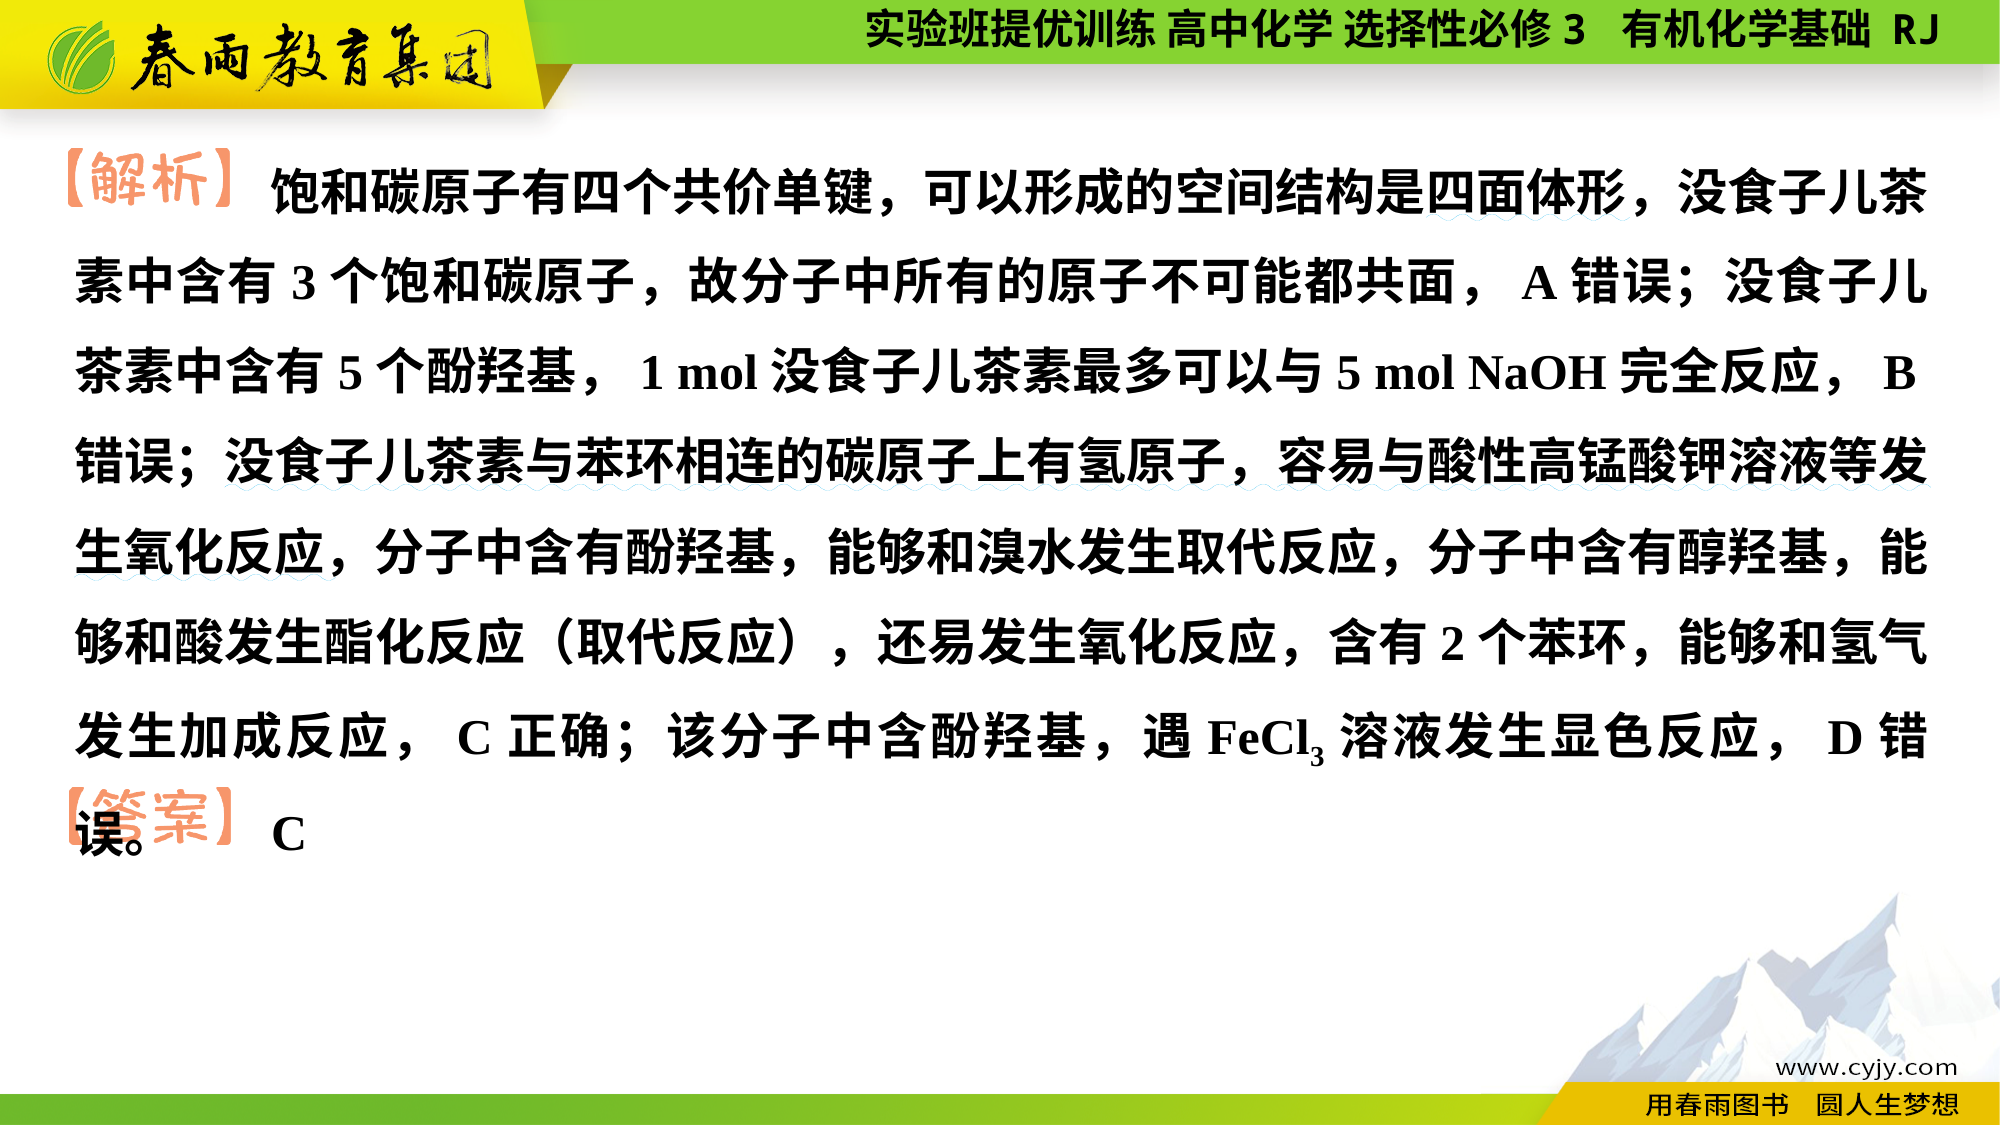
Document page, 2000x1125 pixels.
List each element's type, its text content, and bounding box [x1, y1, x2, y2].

text_box C [256, 763, 322, 868]
list 饱和碳原子有四个共价单键，可以形成的空间结构是四面体形，没食子儿茶素中含有3个饱和碳原子，故分子中所有的原子不可能都共面，A错误；没食子儿茶素中含有5个酚羟基，1 mol没食子儿茶素最多可以与5 mol NaOH完全反应，B错误；没食子儿茶素与苯环相连的碳原子上有氢原子，容易与酸性高锰酸钾溶液等发生氧化反应，分子中含有酚羟基，能够和溴水发生取代反应，分子中含有醇羟基，能够和酸发生酯化反应（取代反应），还易发生氧化反应，含有2个苯环，能够和氢气发生加成反应，C正确；该分子中含酚羟基，遇FeCl3溶液发生显色反应，D错误。 [59, 122, 1944, 774]
picture [0, 0, 2000, 1125]
